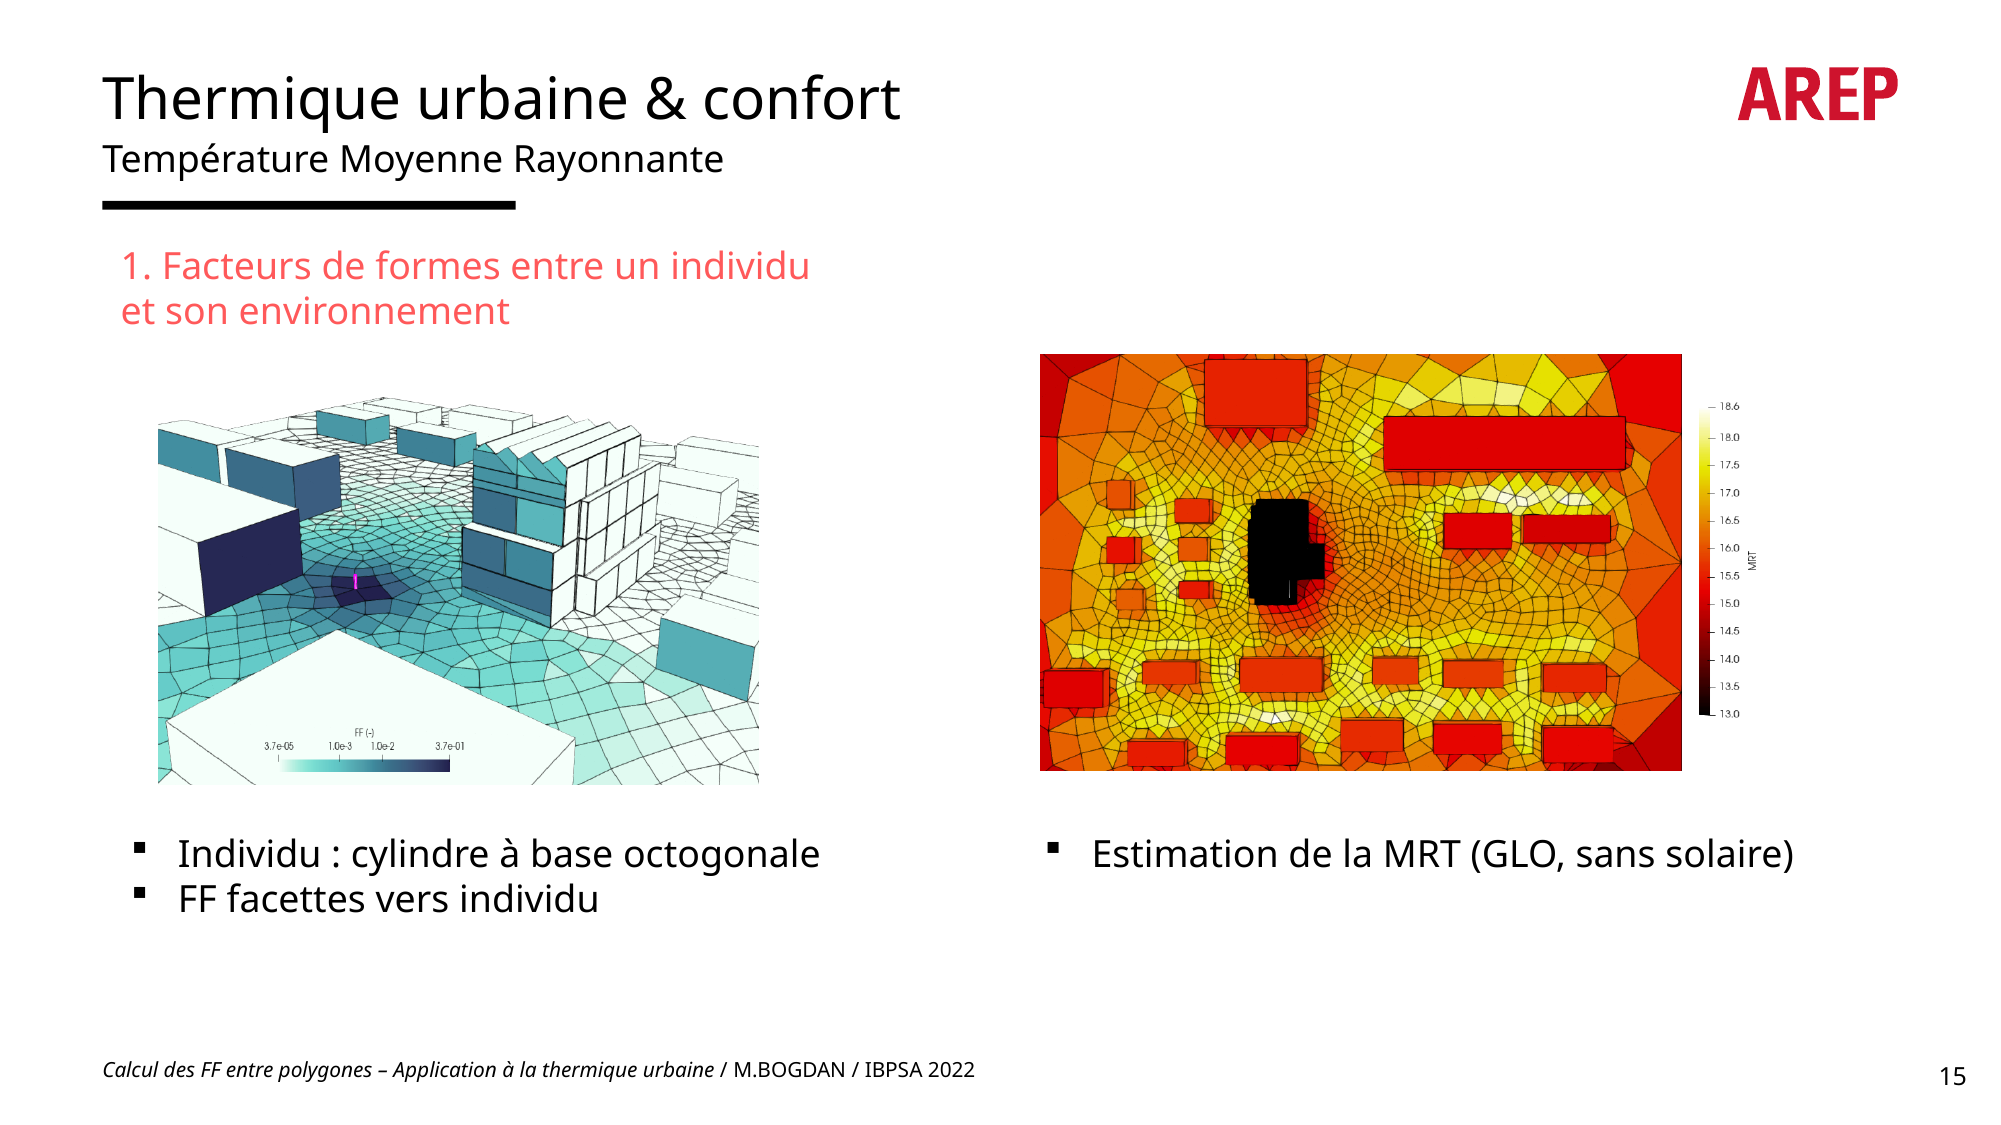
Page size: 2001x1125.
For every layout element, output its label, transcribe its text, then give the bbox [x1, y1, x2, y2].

slide_number 15 [1929, 1062, 1977, 1093]
picture [158, 337, 759, 785]
text_box Estimation de la MRT (GLO, sans solaire) [1029, 833, 1914, 882]
picture [1040, 354, 1769, 771]
title Thermique urbaine & confort [102, 68, 1284, 133]
text_box Individu : cylindre à base octogonale FF facettes vers individu [116, 833, 1000, 928]
list Température Moyenne Rayonnante [102, 135, 1284, 181]
text_box 1. Facteurs de formes entre un individu et son environnement [105, 234, 861, 340]
